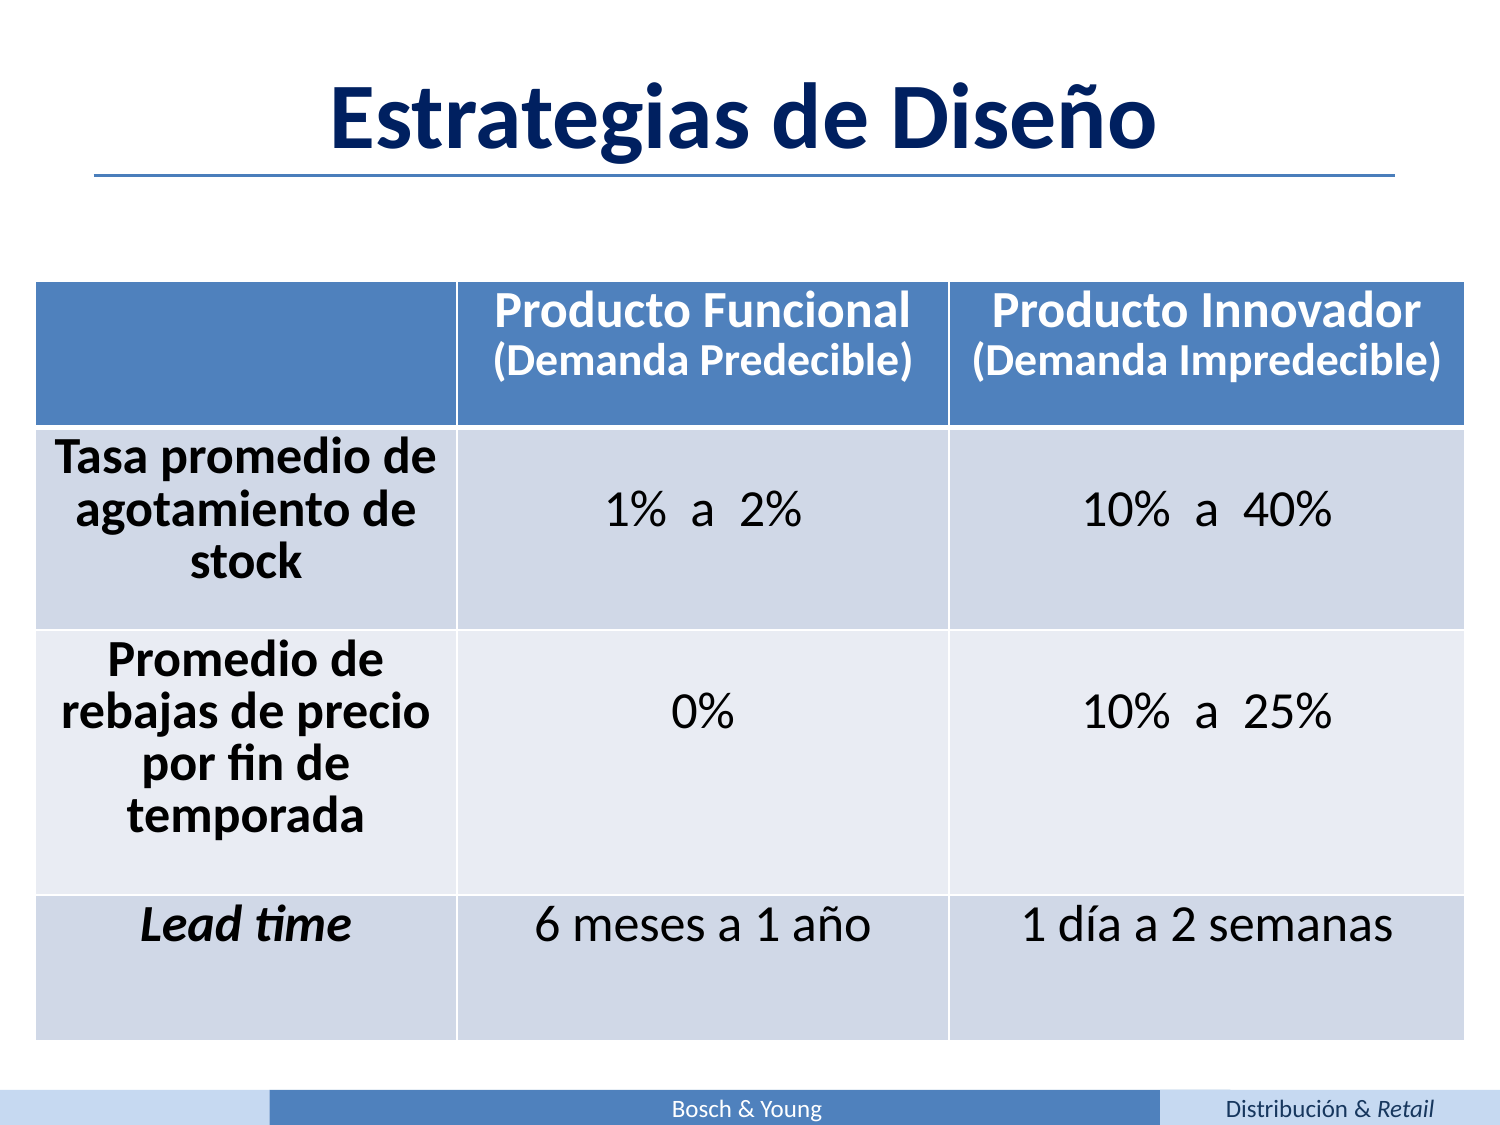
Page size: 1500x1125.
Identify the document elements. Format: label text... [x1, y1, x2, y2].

table_cell 0% [458, 631, 948, 894]
table_cell 1% a 2% [458, 430, 948, 629]
table_header Producto Funcional (Demanda Predecible) [458, 282, 948, 425]
table_cell 10% a 40% [950, 430, 1464, 629]
text_box Bosch & Young [272, 1088, 1158, 1125]
table_cell 6 meses a 1 año [458, 896, 948, 1040]
table_cell Tasa promedio de agotamiento de stock [36, 430, 456, 629]
table_cell Lead time [36, 896, 456, 1040]
text_box [0, 1088, 272, 1125]
table_header [36, 282, 456, 425]
text_box Estrategias de Diseño [58, 46, 1430, 175]
table_cell Promedio de rebajas de precio por fin de temporada [36, 631, 456, 894]
table_cell 1 día a 2 semanas [950, 896, 1464, 1040]
text_box Distribución & Retail [1158, 1088, 1500, 1125]
table_header Producto Innovador (Demanda Impredecible) [950, 282, 1464, 425]
table_cell 10% a 25% [950, 631, 1464, 894]
